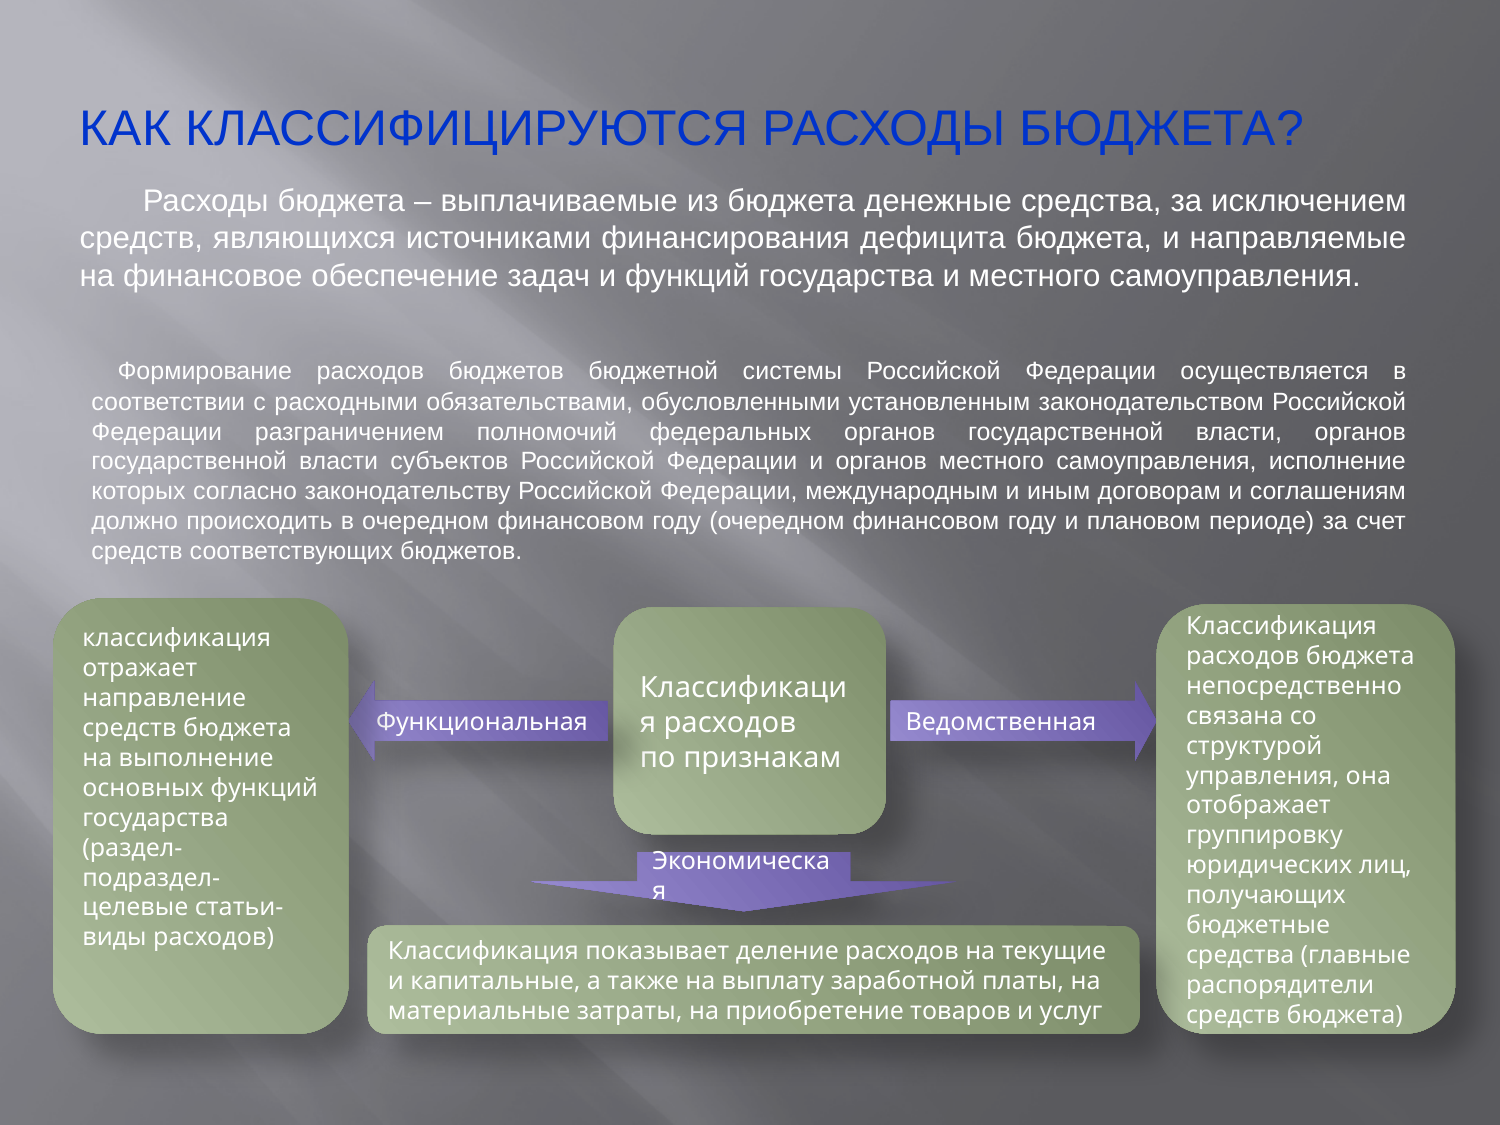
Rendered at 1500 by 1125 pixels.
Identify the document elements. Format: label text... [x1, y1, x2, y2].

text_box Классификация расходов по признакам [613, 607, 886, 835]
text_box Функциональная [393, 700, 608, 741]
text_box Классификация показывает деление расходов на текущие и капитальные, а также на выплату заработной платы, на материальные затраты, на приобретение товаров и услуг [367, 925, 1140, 1034]
text_box классификация отражает направление средств бюджета на выполнение основных функций государства (раздел-подраздел-целевые статьи-виды расходов) [53, 598, 349, 1034]
text_box Формирование расходов бюджетов бюджетной системы Российской Федерации осуществляется в соответствии с расходными обязательствами, обусловленными установленным законодательством Российской Федерации разграничением полномочий федеральных органов государственной власти, органов государственной власти субъектов Российской Федерации и органов местного самоуправления, исполнение которых согласно законодательству Российской Федерации, международным и иным договорам и соглашениям должно происходить в очередном финансовом году (очередном финансовом году и плановом периоде) за счет средств соответствующих бюджетов. [76, 342, 1424, 607]
text_box Ведомственная [890, 680, 1156, 761]
text_box Экономическая [531, 852, 957, 912]
text_box Классификация расходов бюджета непосредственно связана со структурой управления, она отображает группировку юридических лиц, получающих бюджетные средства (главные распорядители средств бюджета) [1156, 604, 1456, 1034]
text_box КАК КЛАССИФИЦИРУЮТСЯ РАСХОДЫ БЮДЖЕТА? [64, 88, 1447, 164]
text_box Расходы бюджета – выплачиваемые из бюджета денежные средства, за исключением средств, являющихся источниками финансирования дефицита бюджета, и направляемые на финансовое обеспечение задач и функций государства и местного самоуправления. [64, 172, 1424, 300]
